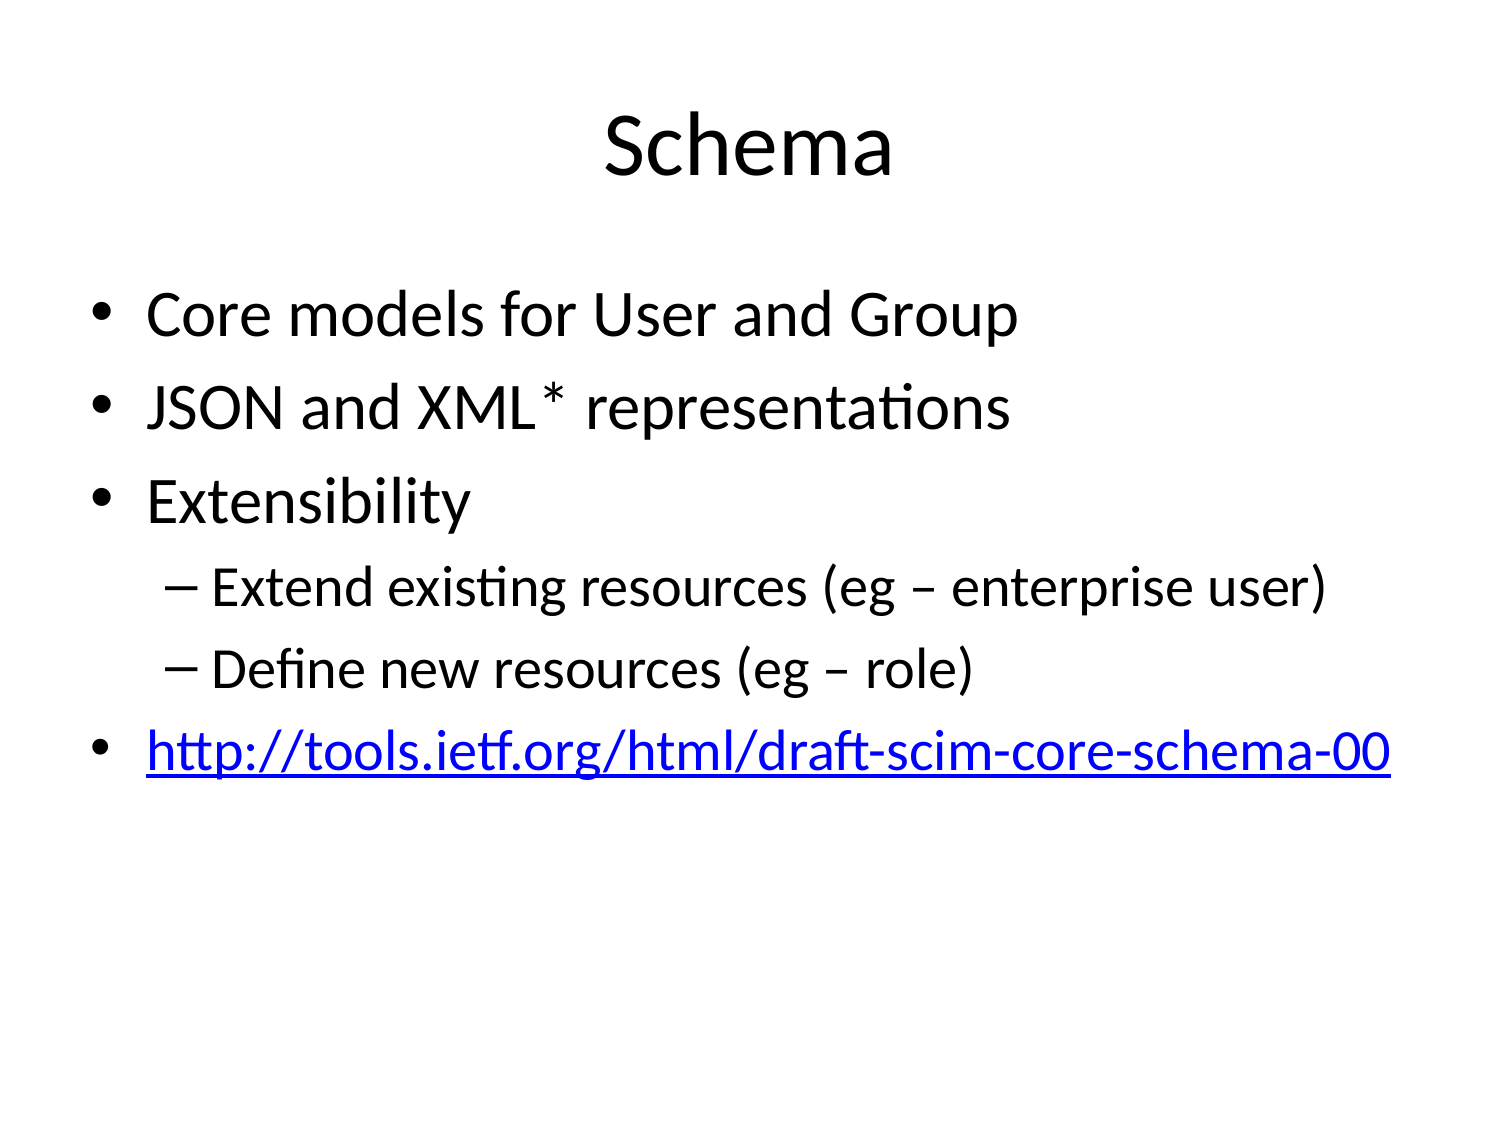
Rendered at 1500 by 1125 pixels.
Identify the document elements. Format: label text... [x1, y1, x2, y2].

list Core models for User and Group JSON and XML* representations Extensibility Extend existing resources (eg – enterprise user) Define new resources (eg – role) http://tools.ietf.org/html/draft-scim-core-schema-00 [75, 262, 1425, 1005]
title Schema [75, 45, 1425, 233]
